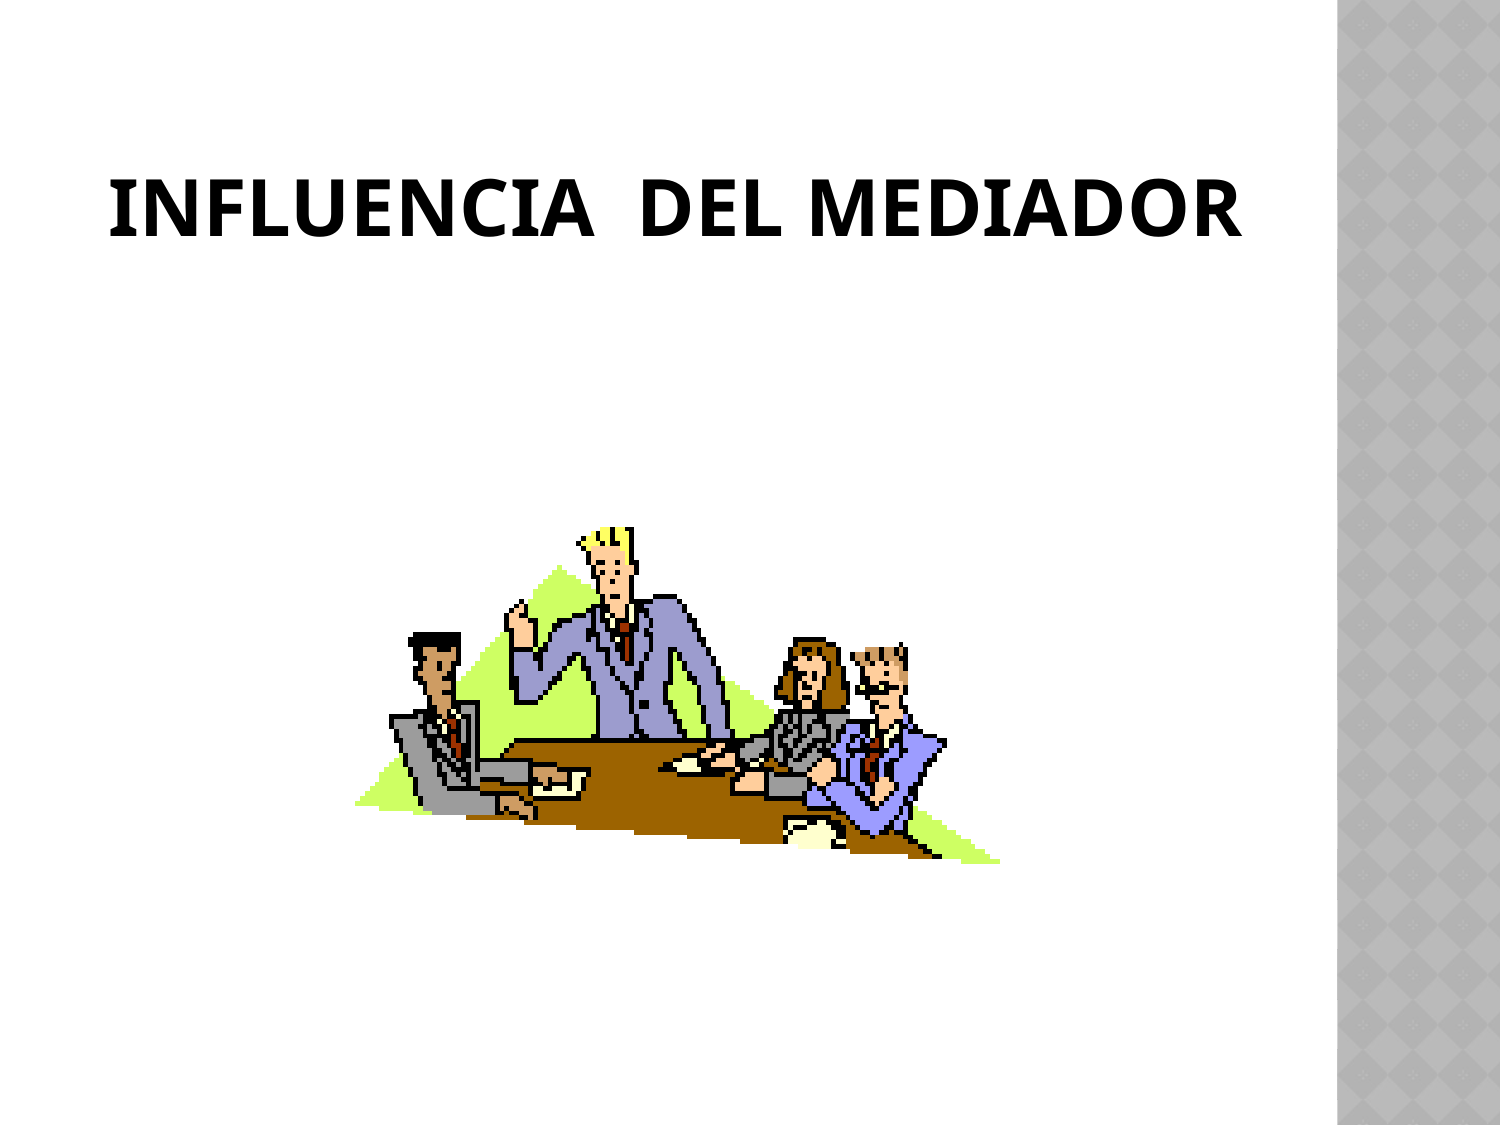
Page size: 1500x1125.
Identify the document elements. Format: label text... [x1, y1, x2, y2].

picture [351, 526, 1000, 864]
title Influencia del mediador [82, 128, 1270, 253]
